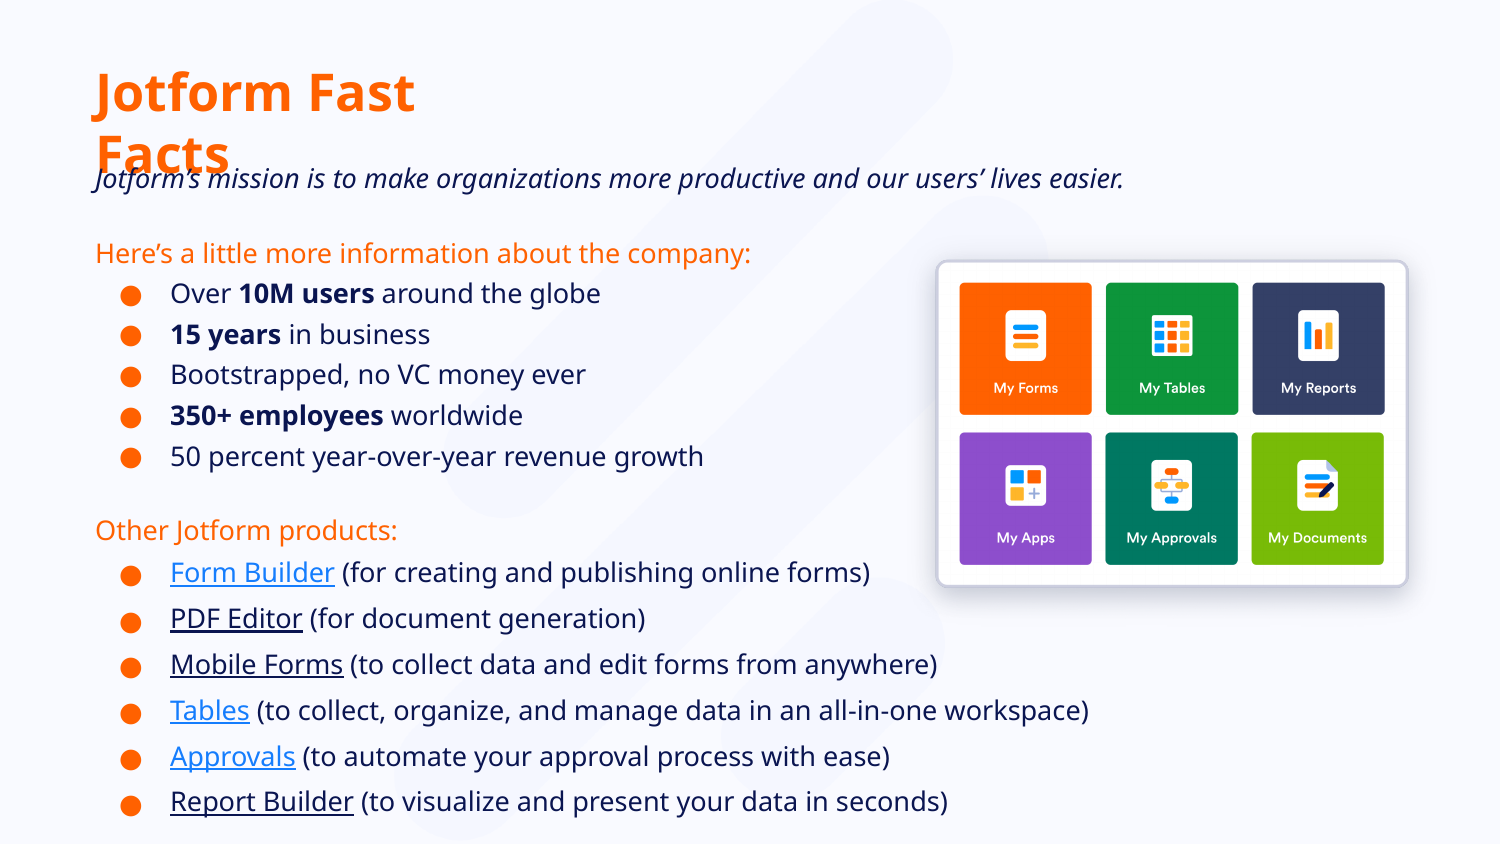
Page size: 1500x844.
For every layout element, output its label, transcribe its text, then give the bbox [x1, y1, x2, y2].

text_box Jotform Fast Facts [80, 44, 570, 141]
text_box Here’s a little more information about the company: Over 10M users around the globe 15 years in business Bootstrapped, no VC money ever 350+ employees worldwide 50 percent year-over-year revenue growth Other Jotform products: Form Builder (for creating and publishing online forms) PDF Editor (for document generation) Mobile Forms (to collect data and edit forms from anywhere) Tables (to collect, organize, and manage data in an all-in-one workspace) Approvals (to automate your approval process with ease) Report Builder (to visualize and present your data in seconds) [80, 216, 1133, 837]
picture [0, 0, 1500, 844]
text_box Jotform’s mission is to make organizations more productive and our users’ lives easier. [80, 141, 1265, 209]
